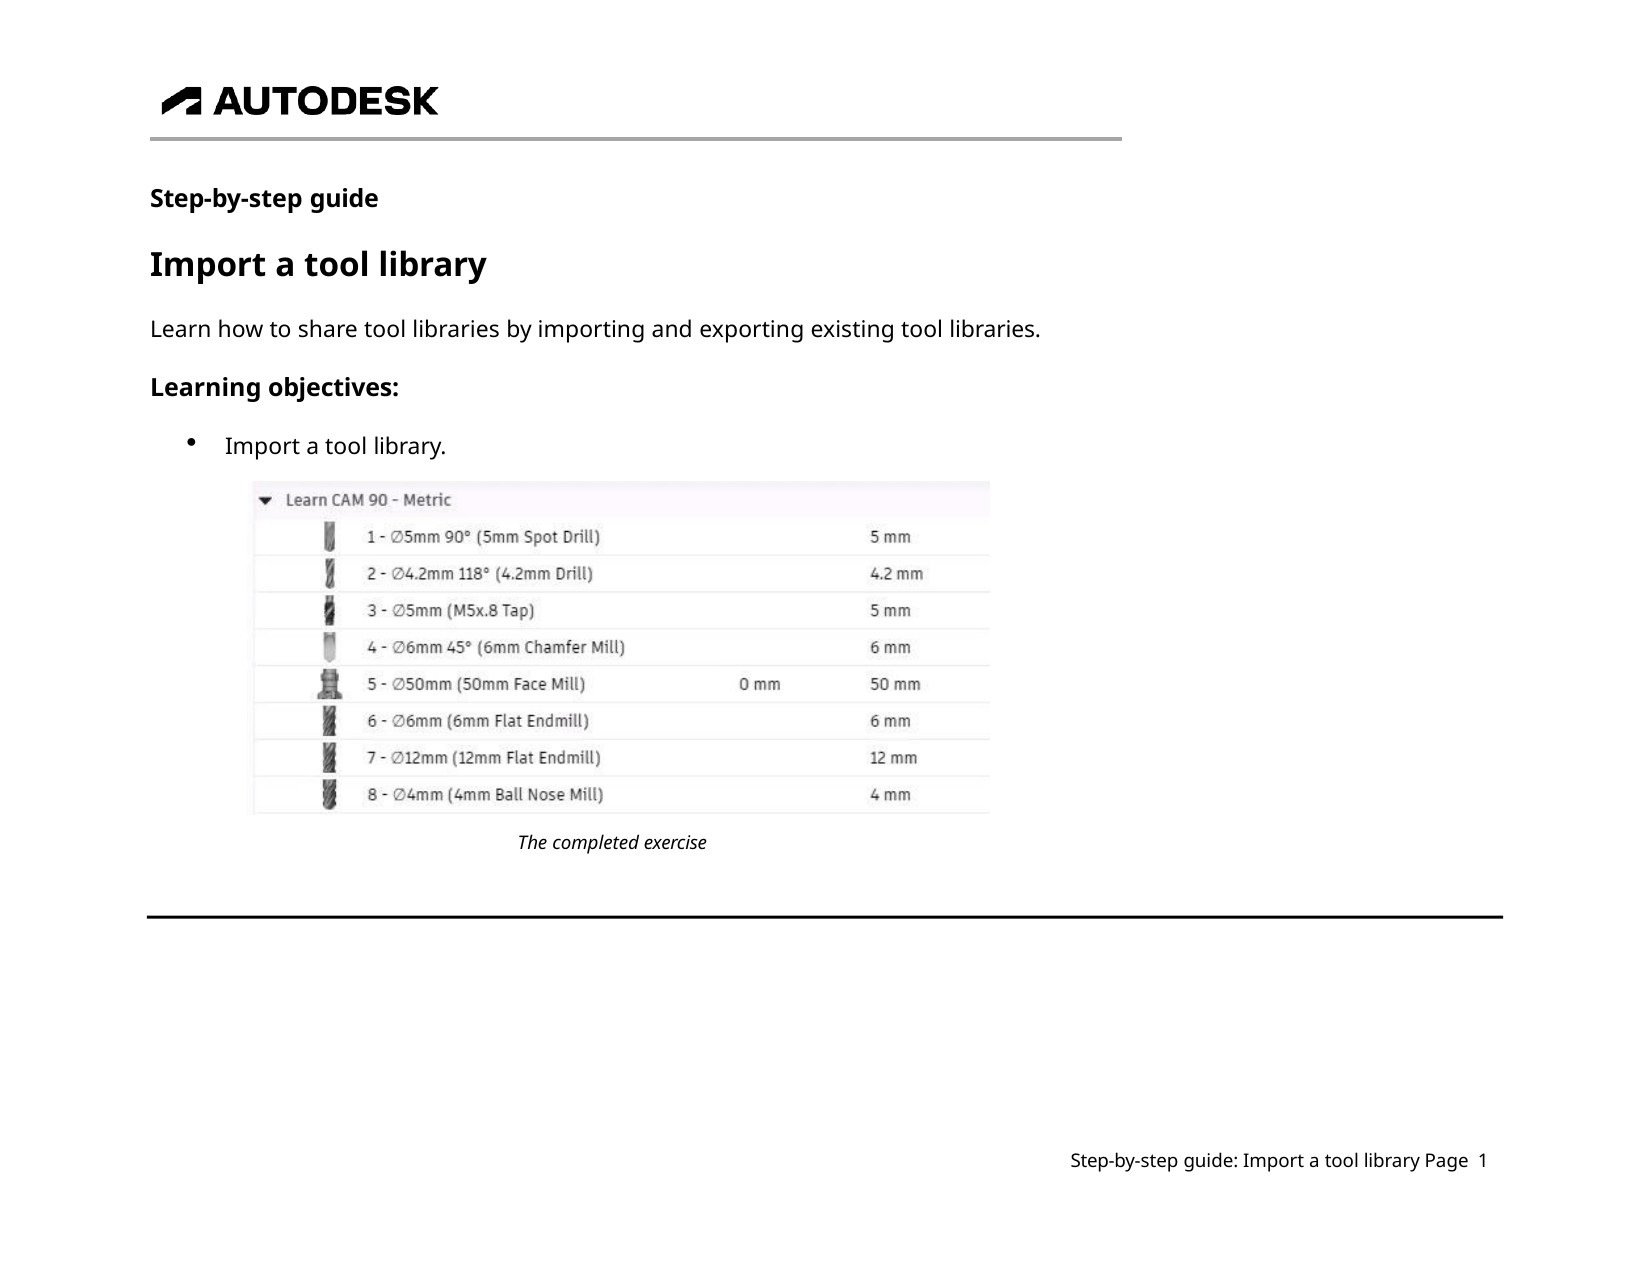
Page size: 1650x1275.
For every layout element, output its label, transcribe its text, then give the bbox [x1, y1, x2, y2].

text_box Step-by-step guide Import a tool library Learn how to share tool libraries by importing and exporting existing tool libraries. Learning objectives: Import a tool library. [147, 180, 1049, 459]
picture [161, 86, 439, 115]
slide_number Step-by-step guide: Import a tool library Page 3 [1068, 1145, 1509, 1275]
text_box [146, 915, 1504, 919]
picture [246, 481, 990, 815]
text_box The completed exercise [515, 829, 728, 854]
